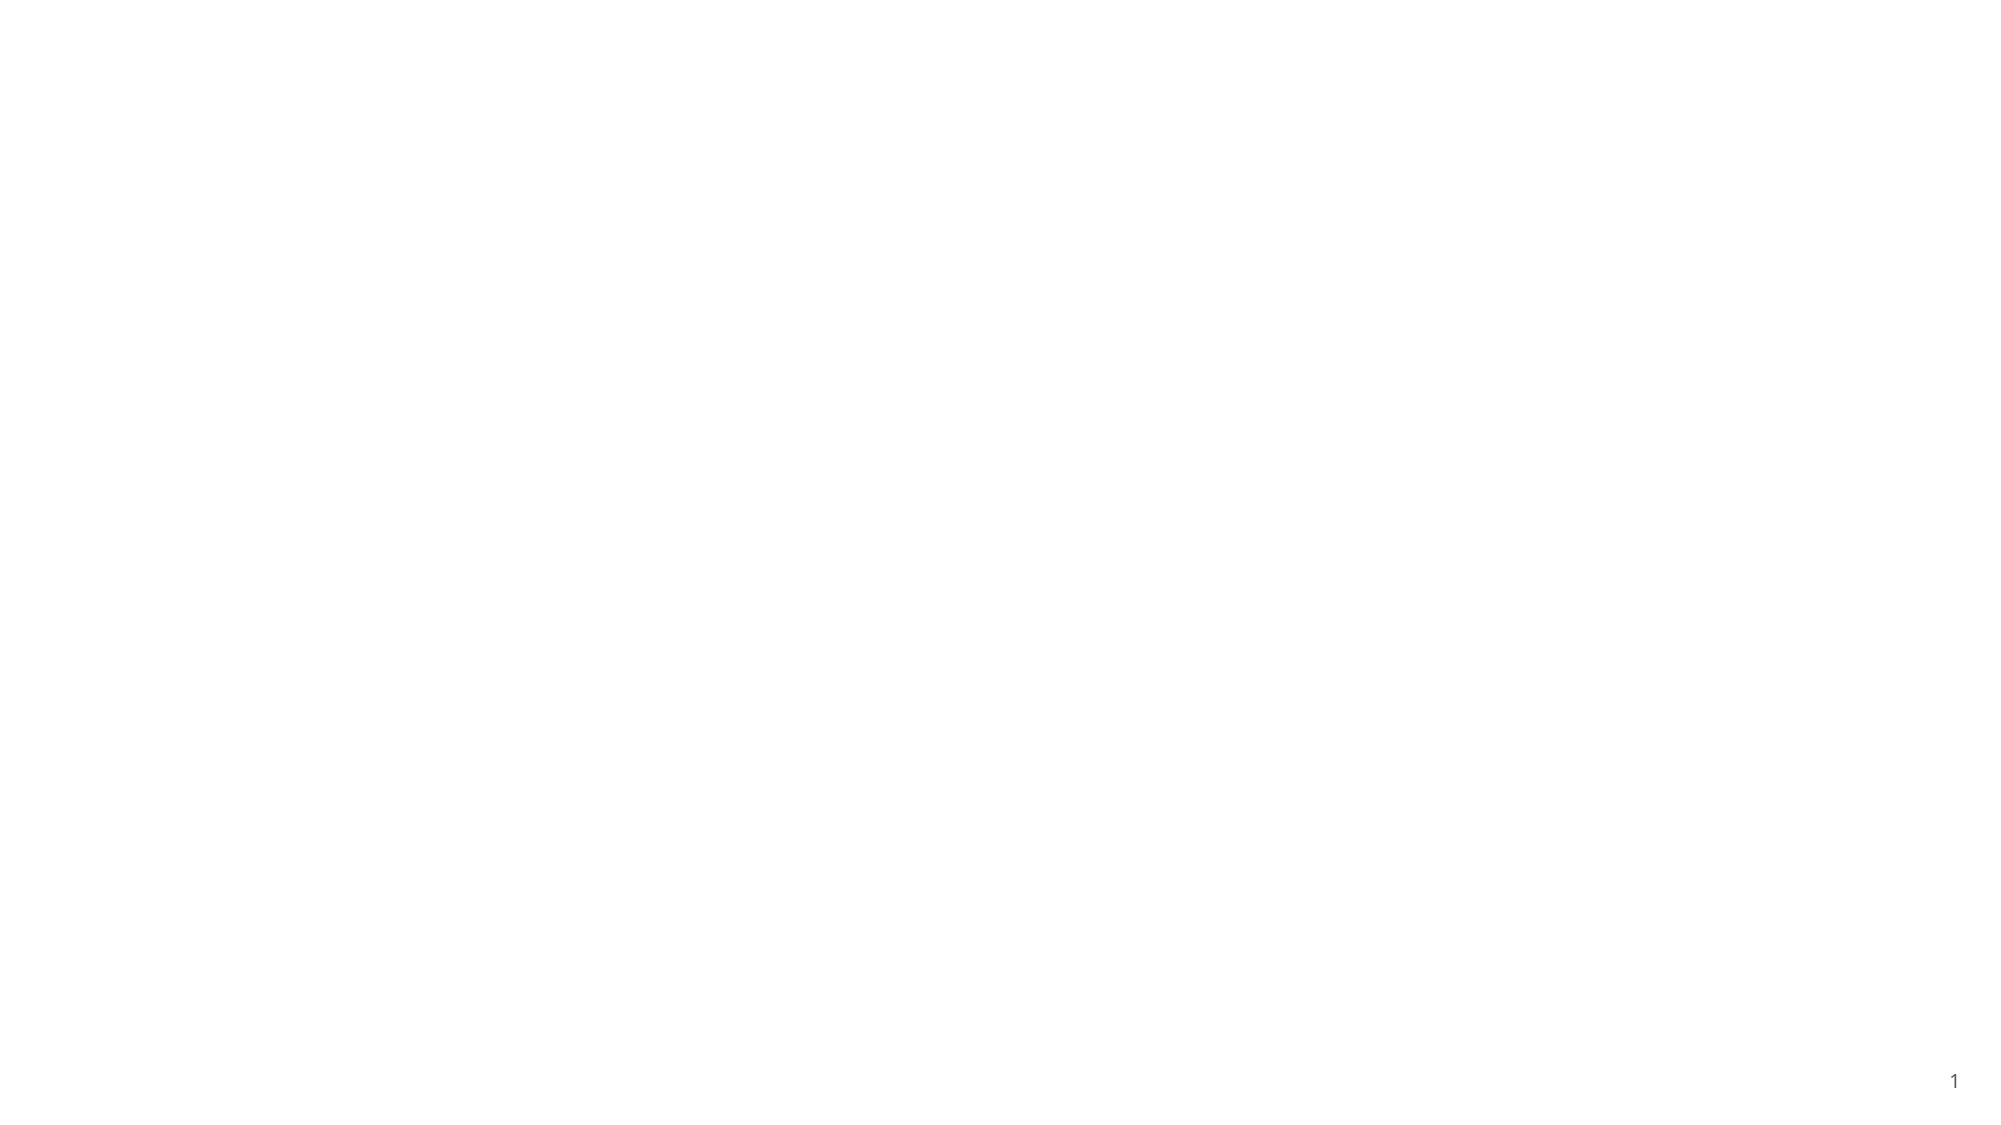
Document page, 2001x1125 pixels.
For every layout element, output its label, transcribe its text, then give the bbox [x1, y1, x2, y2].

slide_number 1 [1855, 1038, 1976, 1125]
